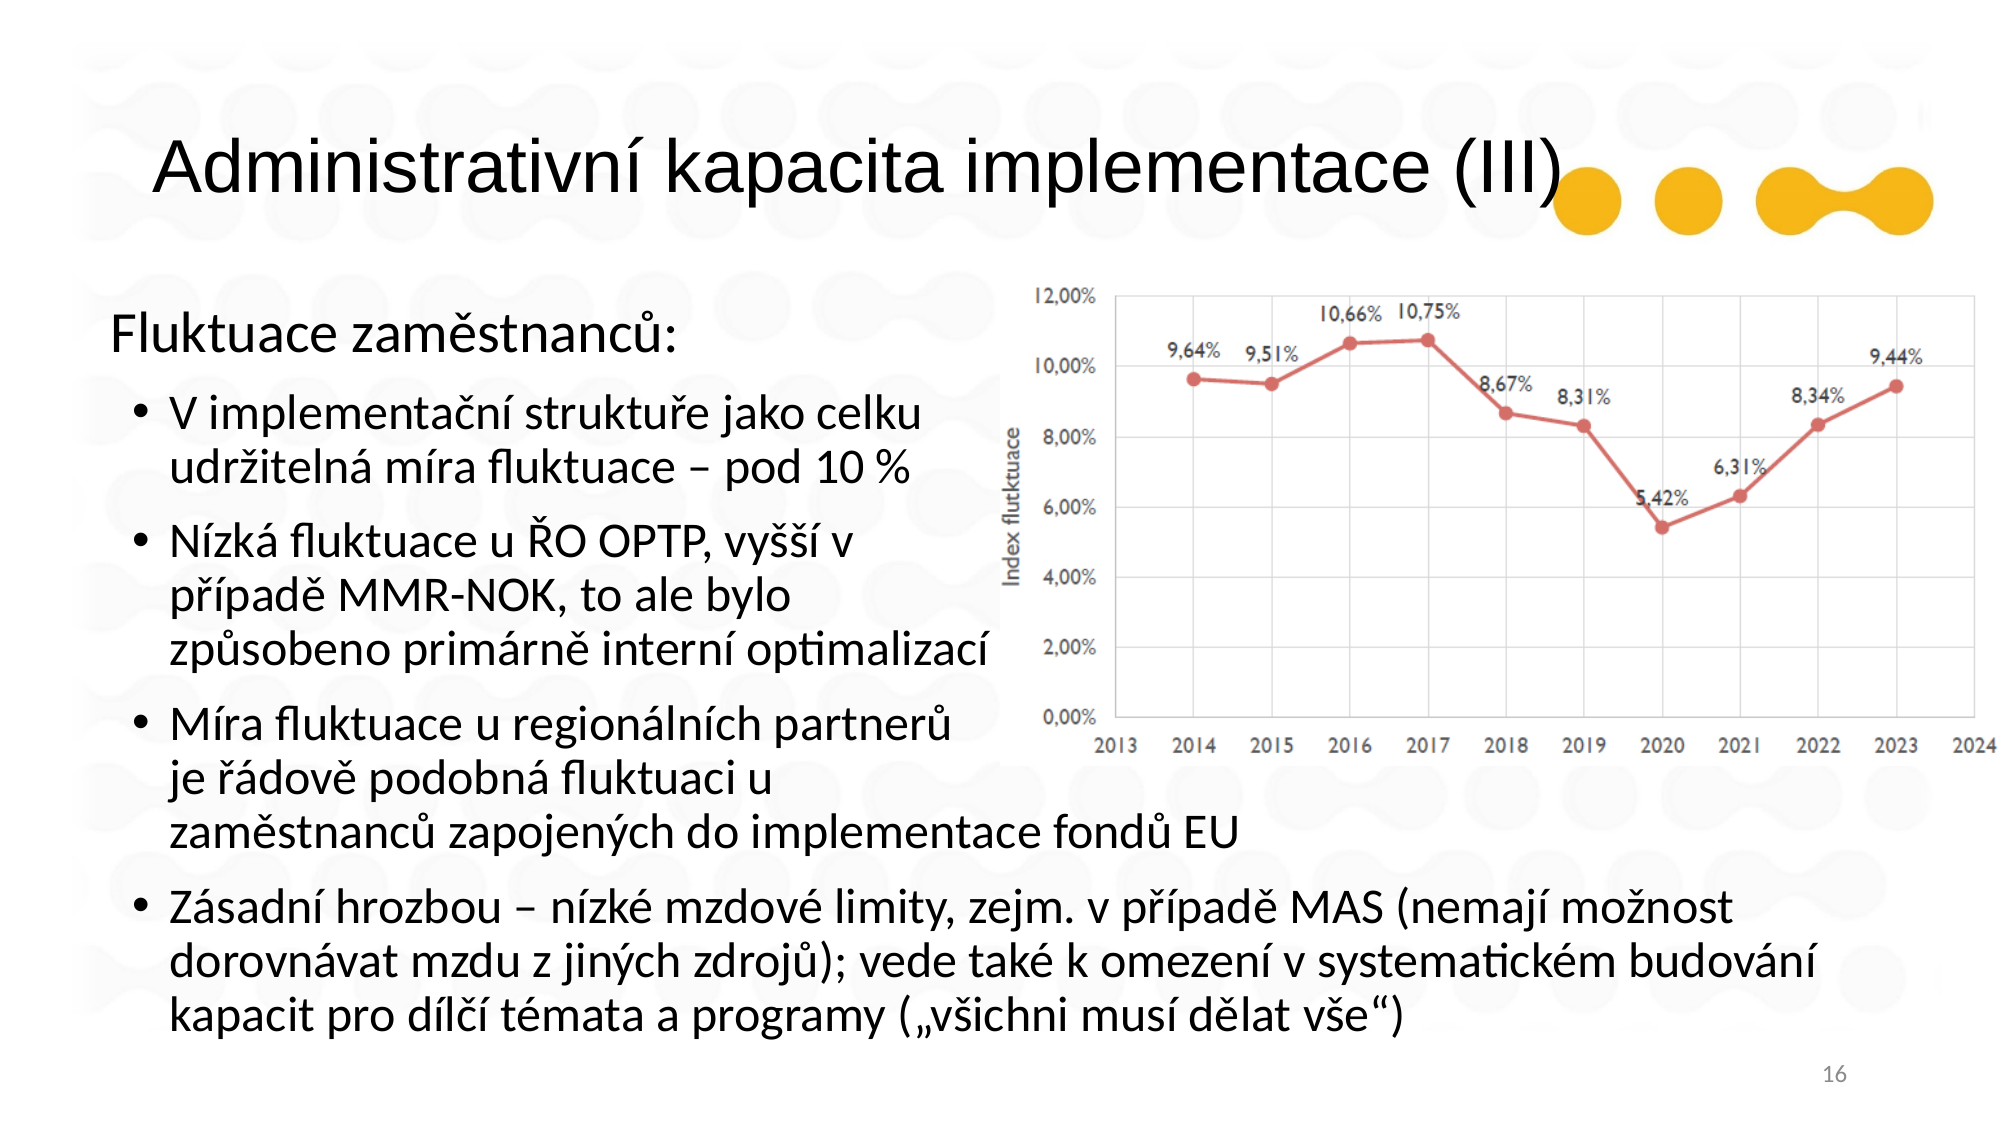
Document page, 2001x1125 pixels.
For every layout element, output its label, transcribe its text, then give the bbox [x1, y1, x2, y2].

slide_number 16 [1412, 1042, 1863, 1103]
picture [100, 70, 2000, 1004]
title Administrativní kapacita implementace (III) [137, 59, 1863, 278]
list Fluktuace zaměstnanců: V implementační struktuře jako celku udržitelná míra fluktuace – pod 10 % Nízká fluktuace u ŘO OPTP, vyšší v případě MMR-NOK, to ale bylo způsobeno primárně interní optimalizací Míra fluktuace u regionálních partnerů je řádově podobná fluktuaci u zaměstnanců zapojených do implementace fondů EU Zásadní hrozbou – nízké mzdové limity, zejm. v případě MAS (nemají možnost dorovnávat mzdu z jiných zdrojů); vede také k omezení v systematickém budování kapacit pro dílčí témata a programy („všichni musí dělat vše“) [95, 294, 1863, 1080]
